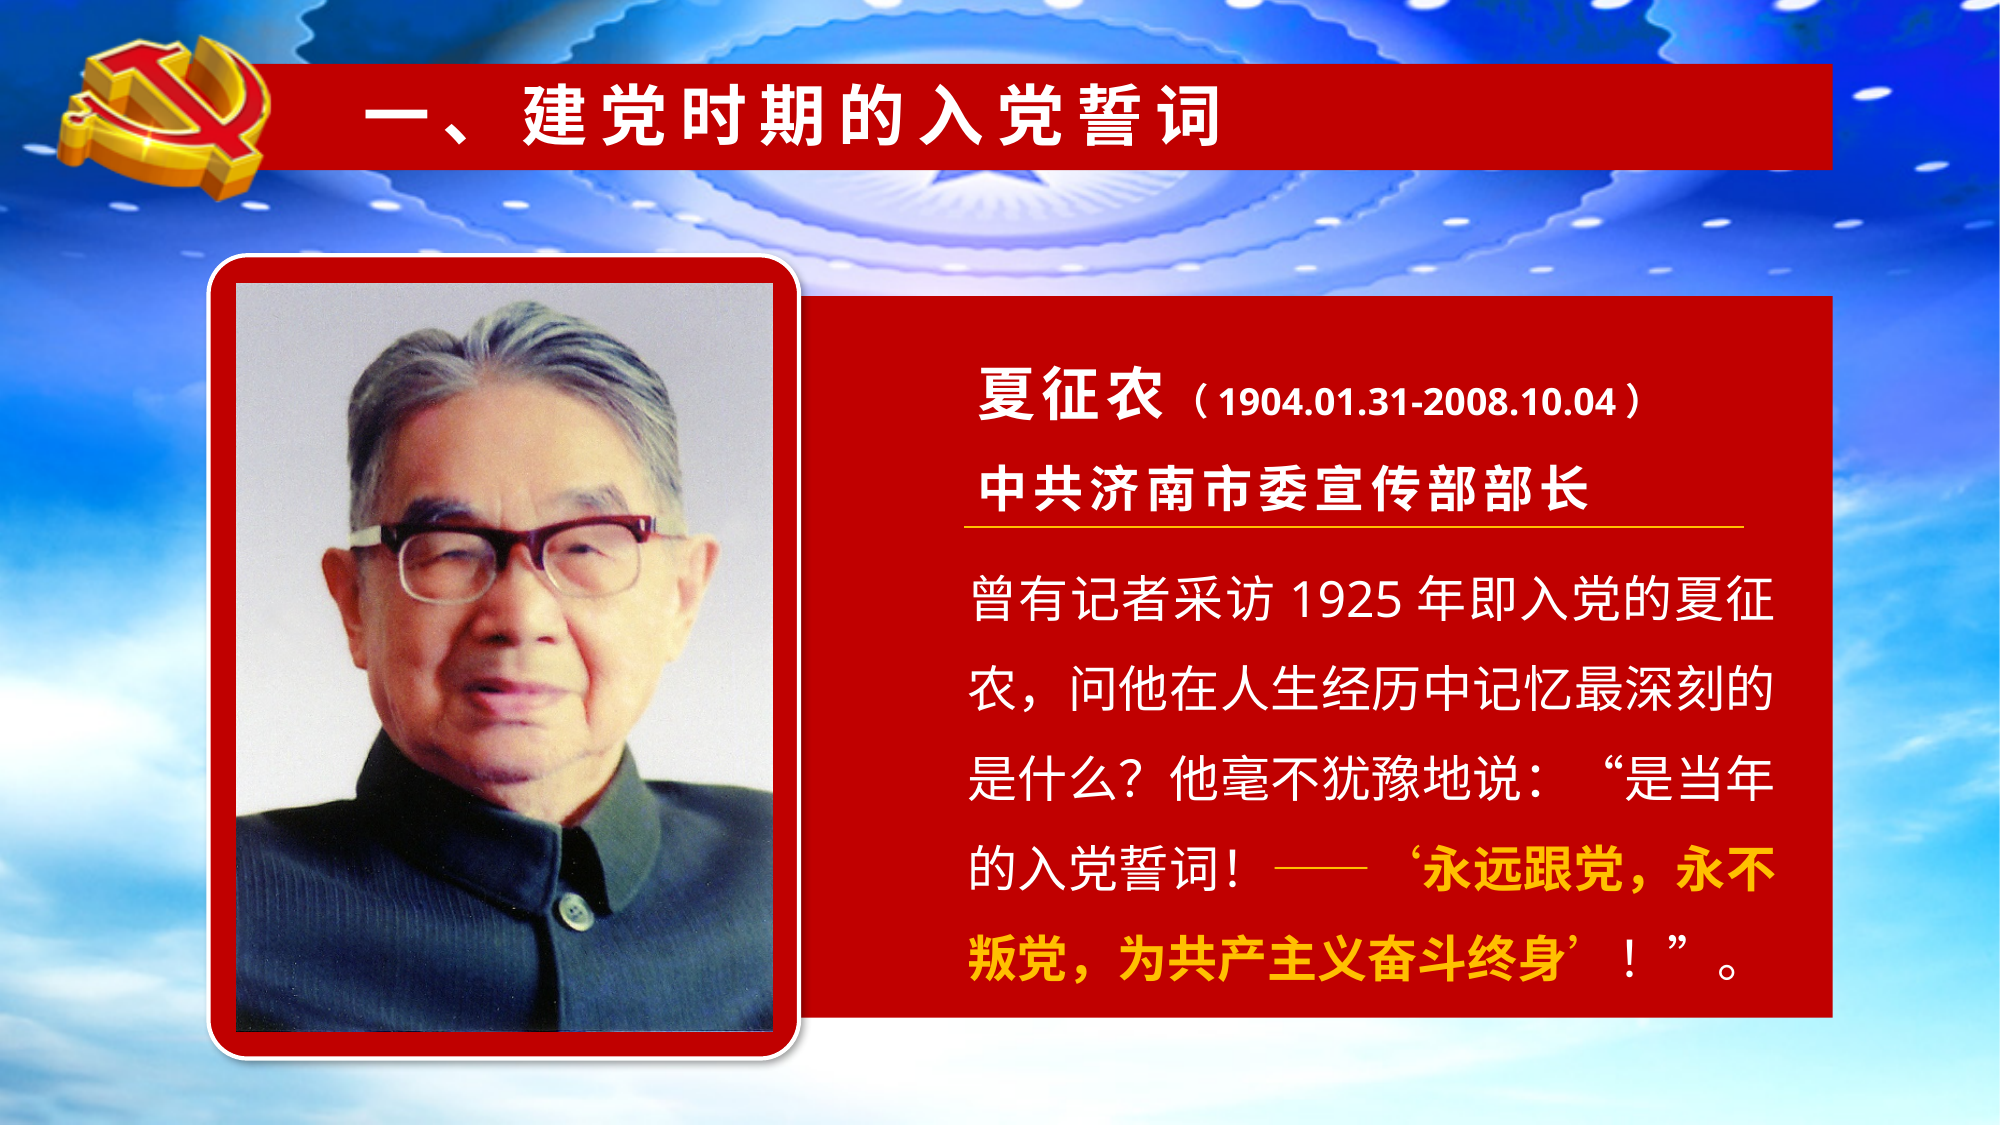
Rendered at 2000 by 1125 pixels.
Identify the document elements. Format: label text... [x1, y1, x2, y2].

text_box 曾有记者采访1925年即入党的夏征农，问他在人生经历中记忆最深刻的是什么？他毫不犹豫地说：“是当年的入党誓词！——‘永远跟党，永不叛党，为共产主义奋斗终身’！”。 [952, 529, 1791, 995]
picture [0, 0, 2000, 1125]
text_box 夏征农（1904.01.31-2008.10.04） 中共济南市委宣传部部长 [962, 314, 1679, 525]
text_box [206, 253, 802, 1061]
text_box [297, 62, 1835, 172]
text_box 一、建党时期的入党誓词 [348, 66, 1238, 161]
text_box [809, 294, 1835, 1020]
